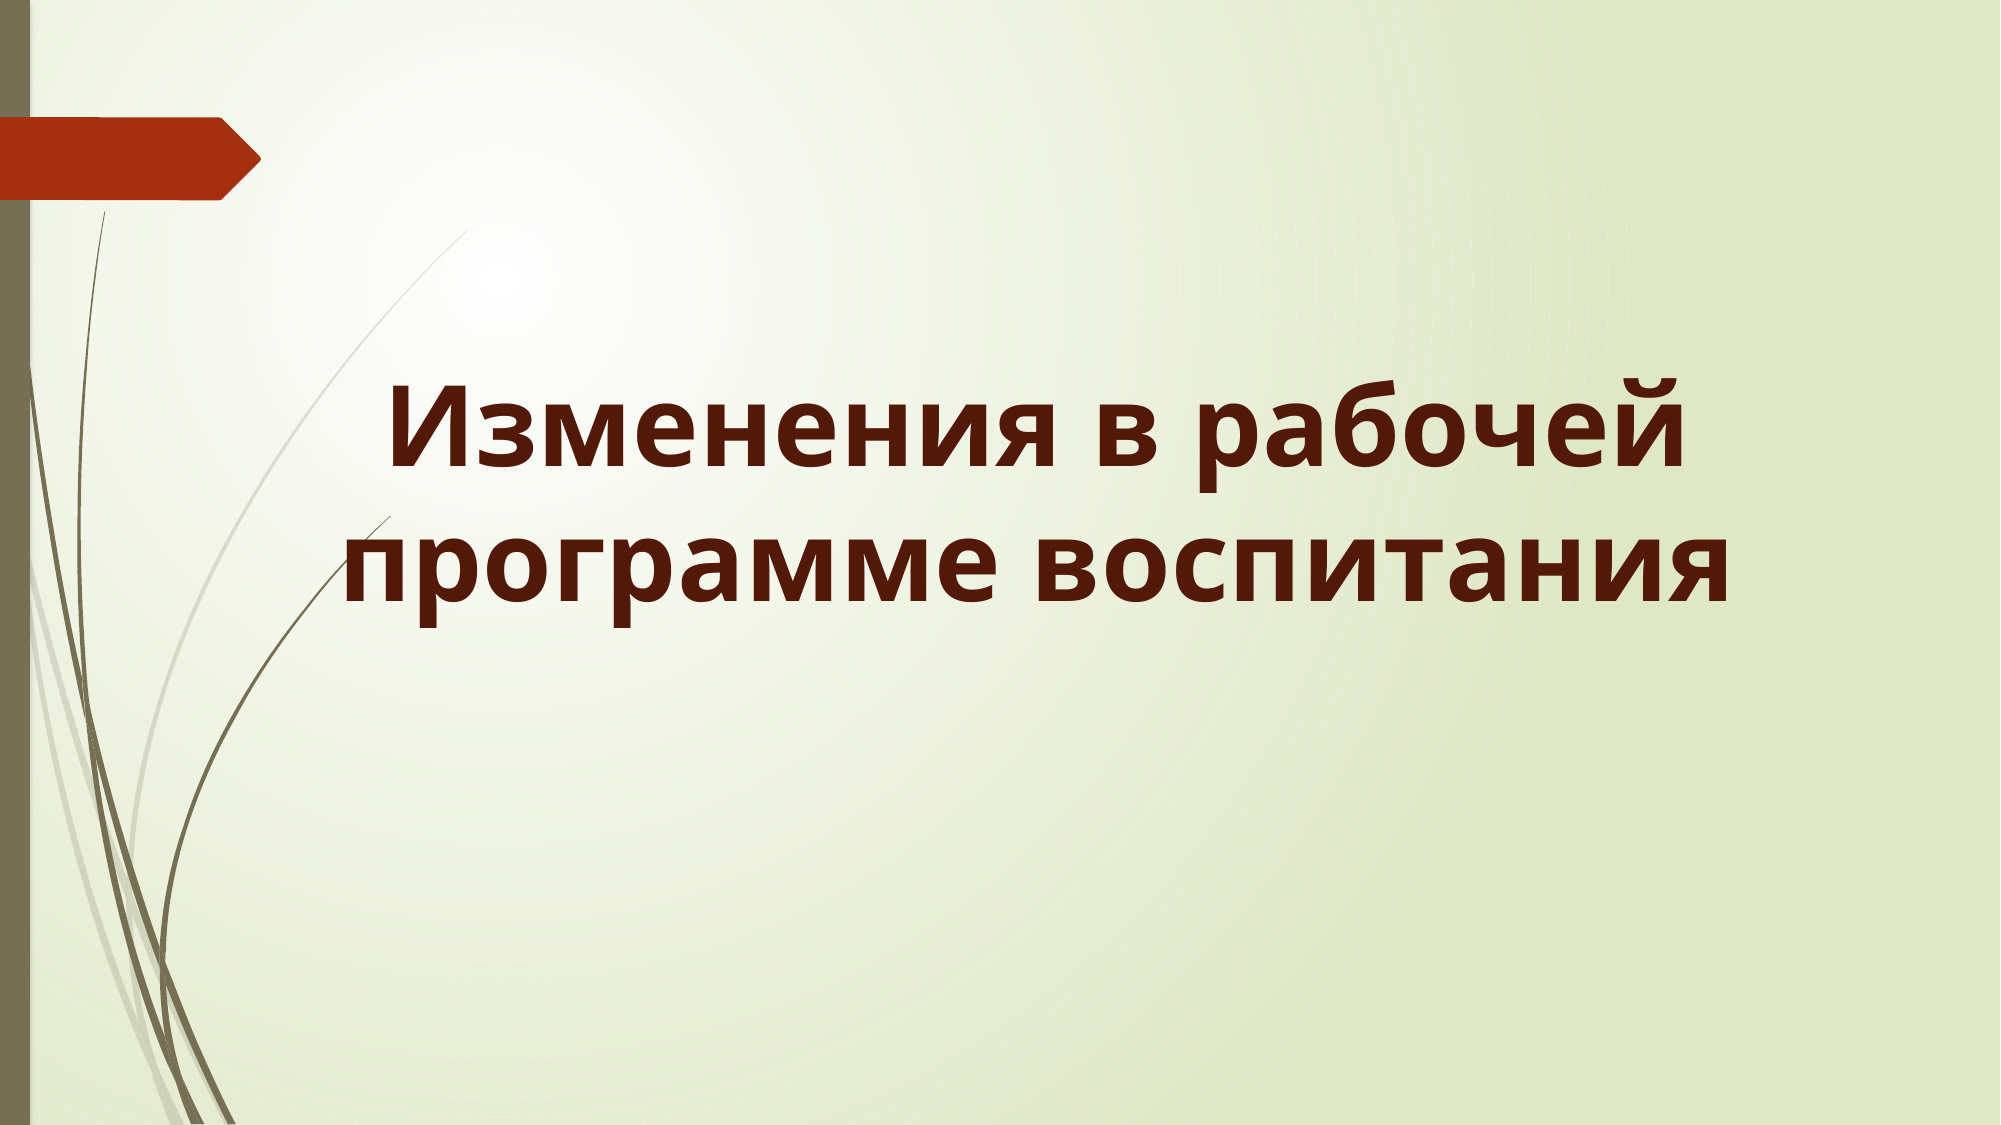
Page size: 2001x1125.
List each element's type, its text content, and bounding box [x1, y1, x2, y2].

title Изменения в рабочей программе воспитания [174, 346, 1900, 564]
